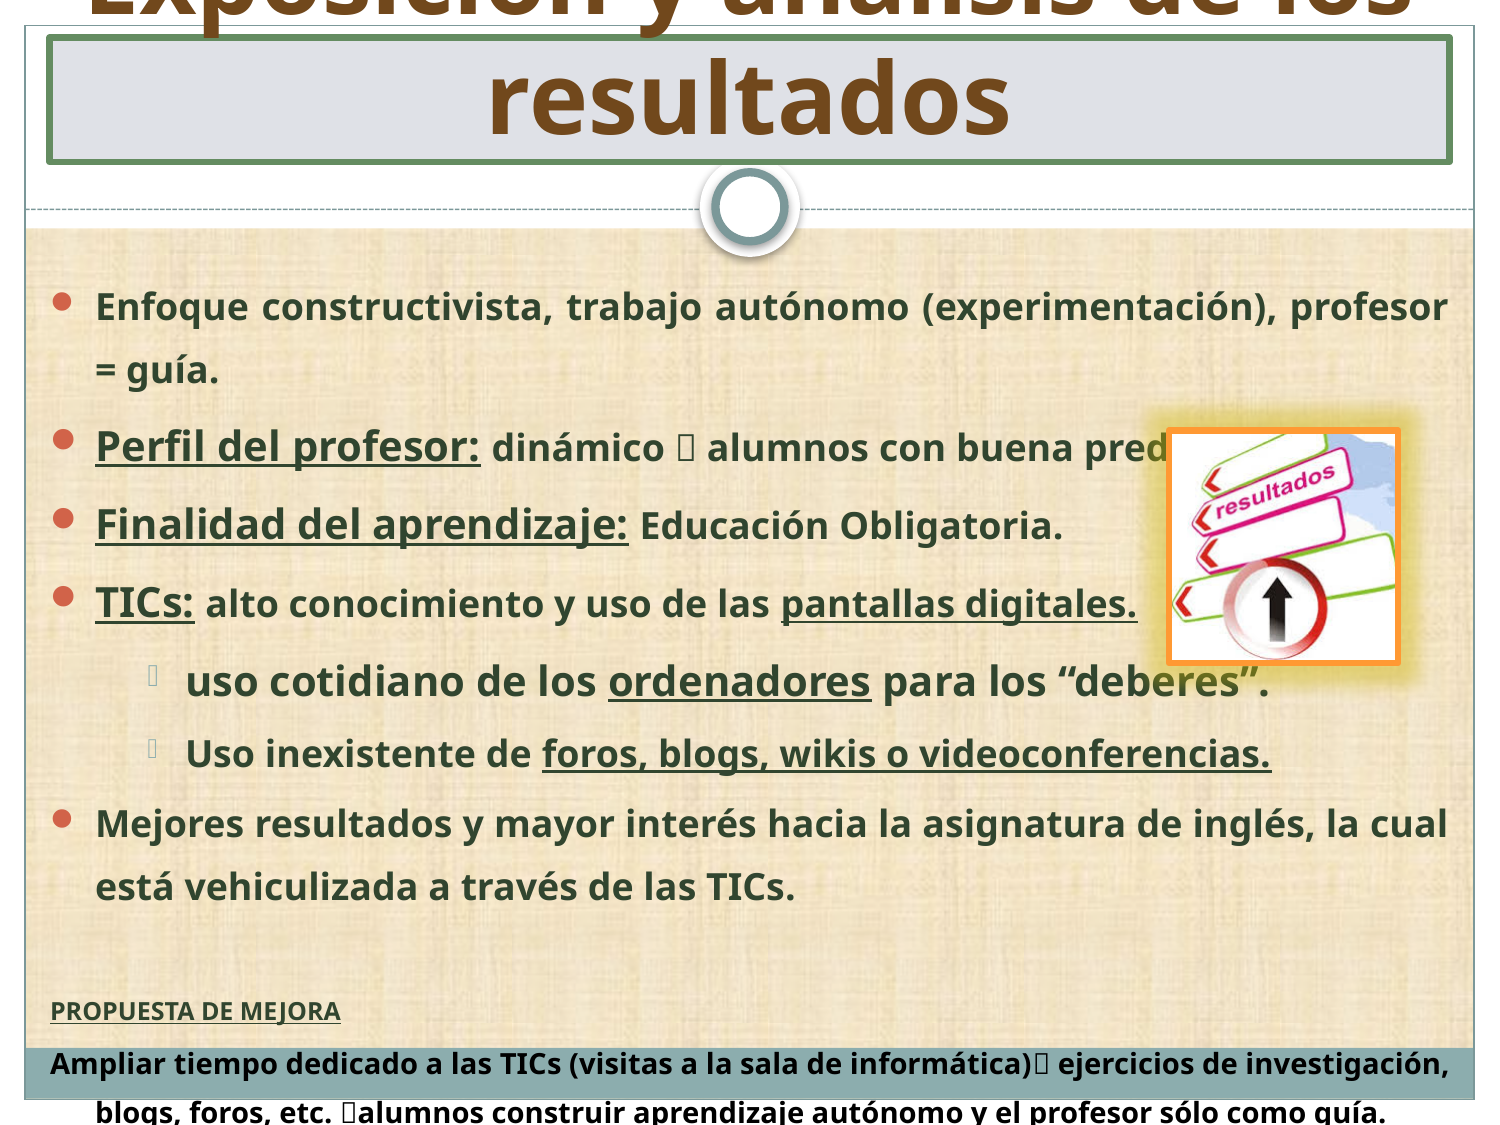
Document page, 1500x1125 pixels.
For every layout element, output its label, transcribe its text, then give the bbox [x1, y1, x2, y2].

list Enfoque constructivista, trabajo autónomo (experimentación), profesor = guía. Perfil del profesor: dinámico  alumnos con buena predisposición. Finalidad del aprendizaje: Educación Obligatoria. TICs: alto conocimiento y uso de las pantallas digitales. uso cotidiano de los ordenadores para los “deberes”. Uso inexistente de foros, blogs, wikis o videoconferencias. Mejores resultados y mayor interés hacia la asignatura de inglés, la cual está vehiculizada a través de las TICs. PROPUESTA DE MEJORA Ampliar tiempo dedicado a las TICs (visitas a la sala de informática) ejercicios de investigación, blogs, foros, etc. alumnos construir aprendizaje autónomo y el profesor sólo como guía. [35, 257, 1465, 1090]
title Exposición y análisis de los resultados [49, 37, 1450, 162]
table_cell [1138, 399, 1430, 695]
picture [1171, 432, 1396, 661]
